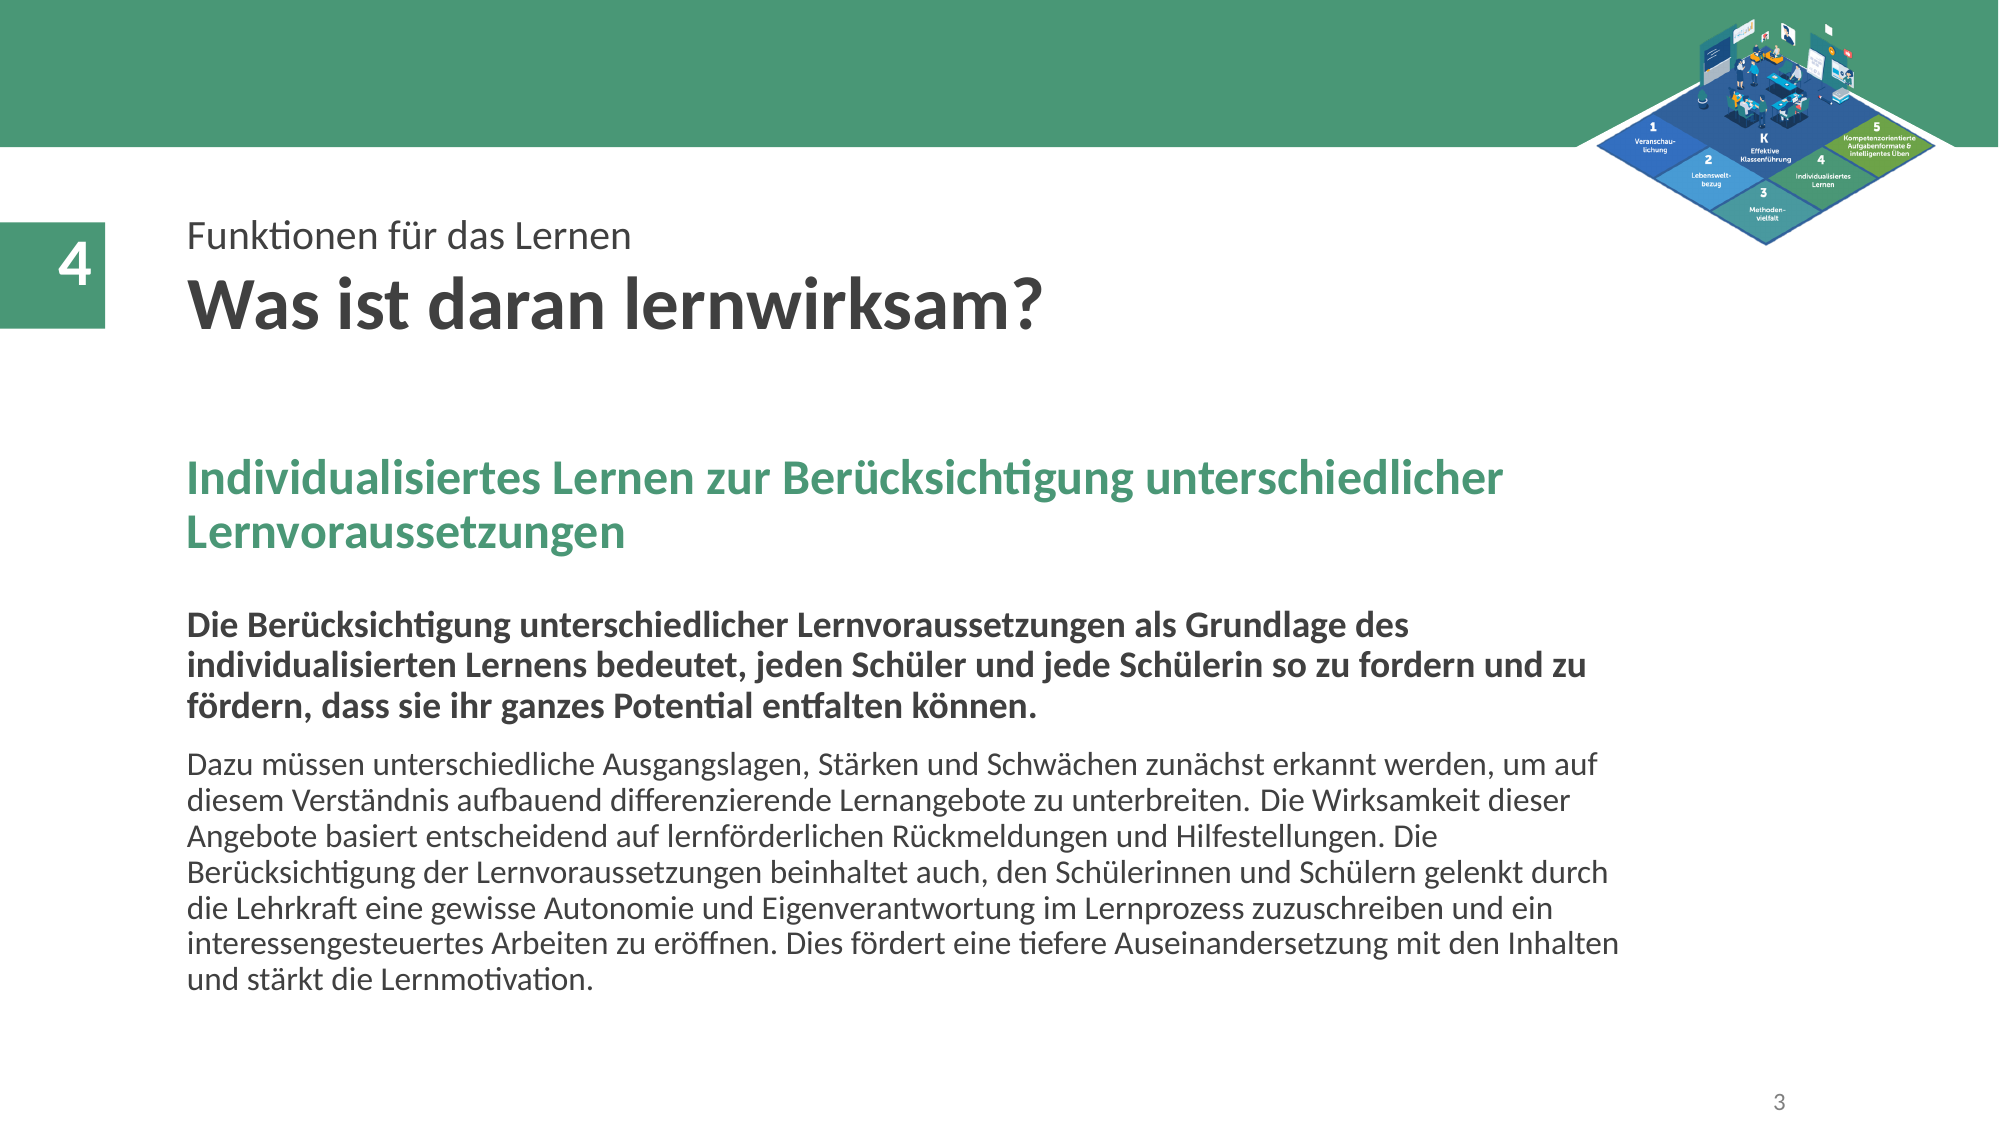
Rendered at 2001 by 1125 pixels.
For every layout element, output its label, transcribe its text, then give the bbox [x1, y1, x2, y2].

list Funktionen für das Lernen [171, 183, 1663, 267]
slide_number 3 [1350, 1075, 1801, 1125]
list Was ist daran lernwirksam? [172, 259, 1664, 354]
picture [1589, 12, 1942, 249]
list Individualisiertes Lernen zur Berücksichtigung unterschiedlicher Lernvoraussetzungen Die Berücksichtigung unterschiedlicher Lernvoraussetzungen als Grundlage des individualisierten Lernens bedeutet, jeden Schüler und jede Schülerin so zu fordern und zu fördern, dass sie ihr ganzes Potential entfalten können. Dazu müssen unterschiedliche Ausgangslagen, Stärken und Schwächen zunächst erkannt werden, um auf diesem Verständnis aufbauend differenzierende Lernangebote zu unterbreiten. Die Wirksamkeit dieser Angebote basiert entscheidend auf lernförderlichen Rückmeldungen und Hilfestellungen. Die Berücksichtigung der Lernvoraussetzungen beinhaltet auch, den Schülerinnen und Schülern gelenkt durch die Lehrkraft eine gewisse Autonomie und Eigenverantwortung im Lernprozess zuzuschreiben und ein interessengesteuertes Arbeiten zu eröffnen. Dies fördert eine tiefere Auseinandersetzung mit den Inhalten und stärkt die Lernmotivation. [171, 443, 1663, 1036]
